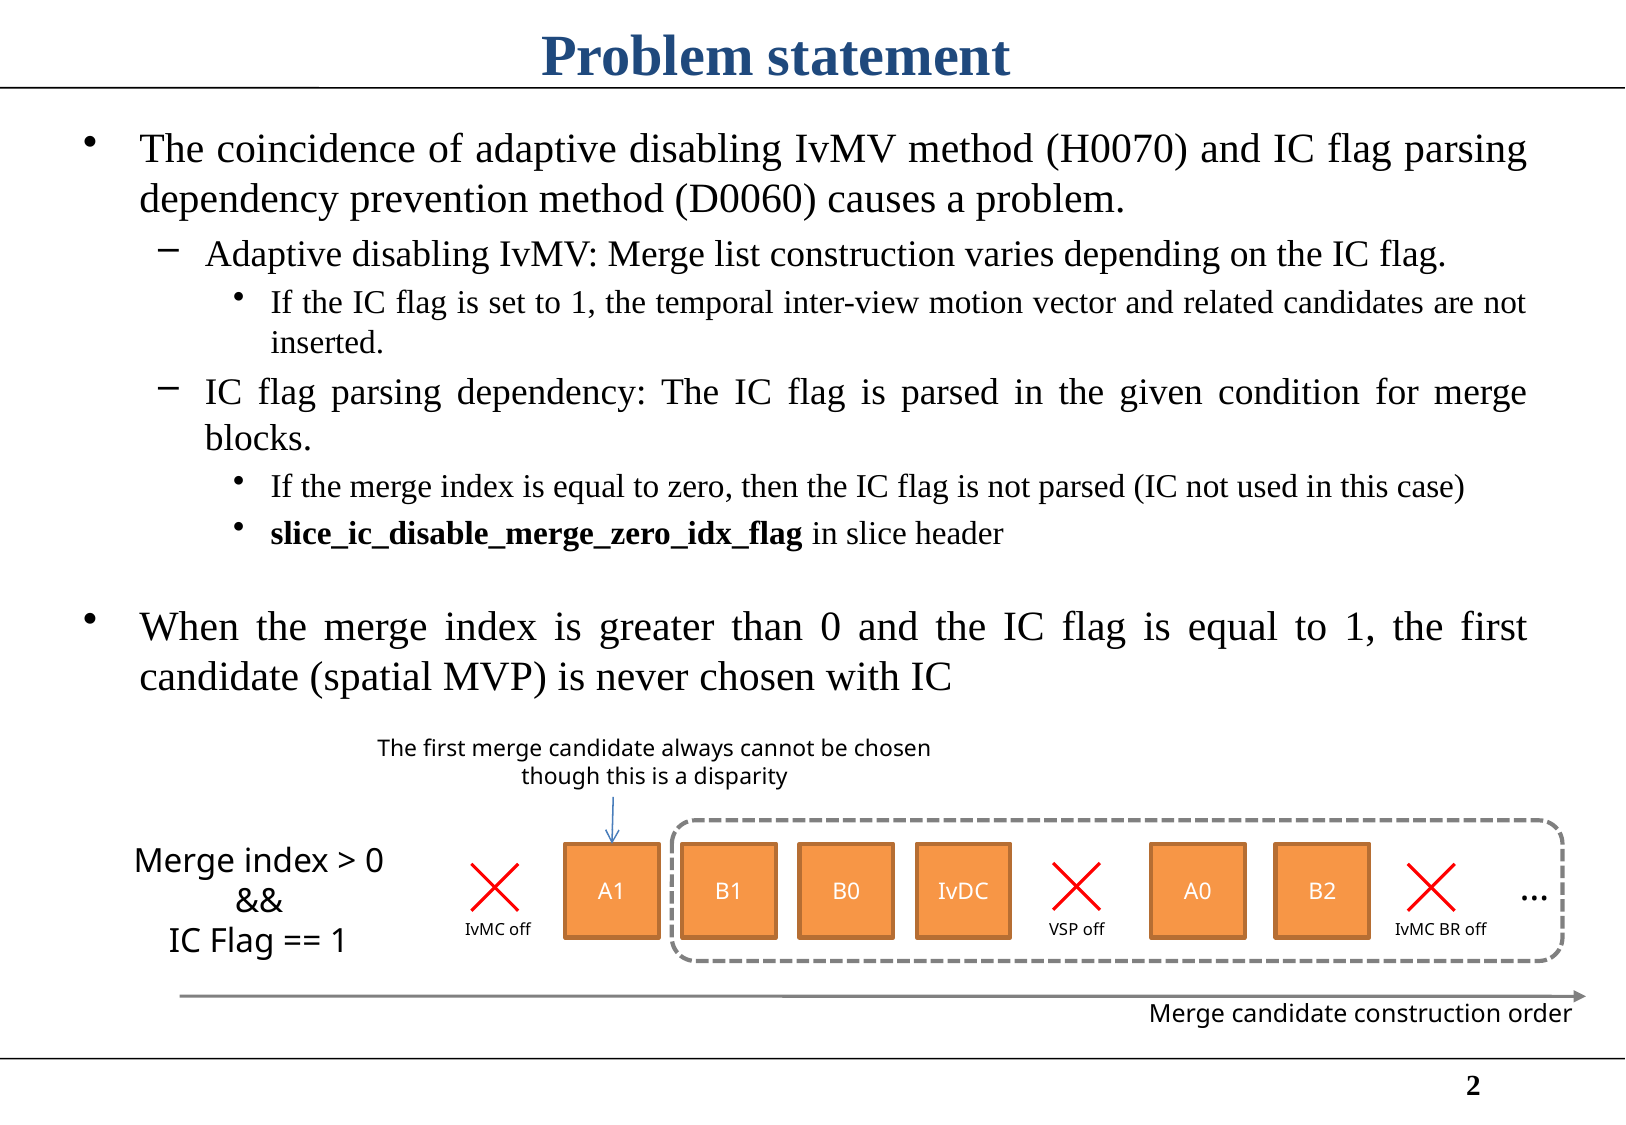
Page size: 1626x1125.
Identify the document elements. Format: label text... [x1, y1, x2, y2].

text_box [1407, 863, 1455, 911]
text_box [669, 818, 1565, 964]
title Problem statement [68, 9, 1484, 94]
text_box IvMC off [450, 911, 546, 946]
text_box Merge candidate construction order [1134, 990, 1588, 1035]
text_box Merge index > 0 && IC Flag == 1 [118, 831, 400, 967]
slide_number 2 [1403, 1058, 1544, 1106]
text_box B2 [1273, 842, 1371, 940]
text_box A1 [563, 842, 661, 940]
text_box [1052, 862, 1101, 911]
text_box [471, 863, 519, 911]
text_box VSP off [1034, 911, 1120, 946]
text_box The first merge candidate always cannot be chosen though this is a disparity [362, 726, 947, 797]
text_box IvMC BR off [1380, 911, 1502, 946]
text_box … [1504, 855, 1565, 916]
list The coincidence of adaptive disabling IvMV method (H0070) and IC flag parsing dependency prevention method (D0060) causes a problem. Adaptive disabling IvMV: Merge list construction varies depending on the IC flag. If the IC flag is set to 1, the temporal inter-view motion vector and related candidates are not inserted. IC flag parsing dependency: The IC flag is parsed in the given condition for merge blocks. If the merge index is equal to zero, then the IC flag is not parsed (IC not used in this case) slice_ic_disable_merge_zero_idx_flag in slice header When the merge index is greater than 0 and the IC flag is equal to 1, the first candidate (spatial MVP) is never chosen with IC [68, 113, 1544, 1005]
